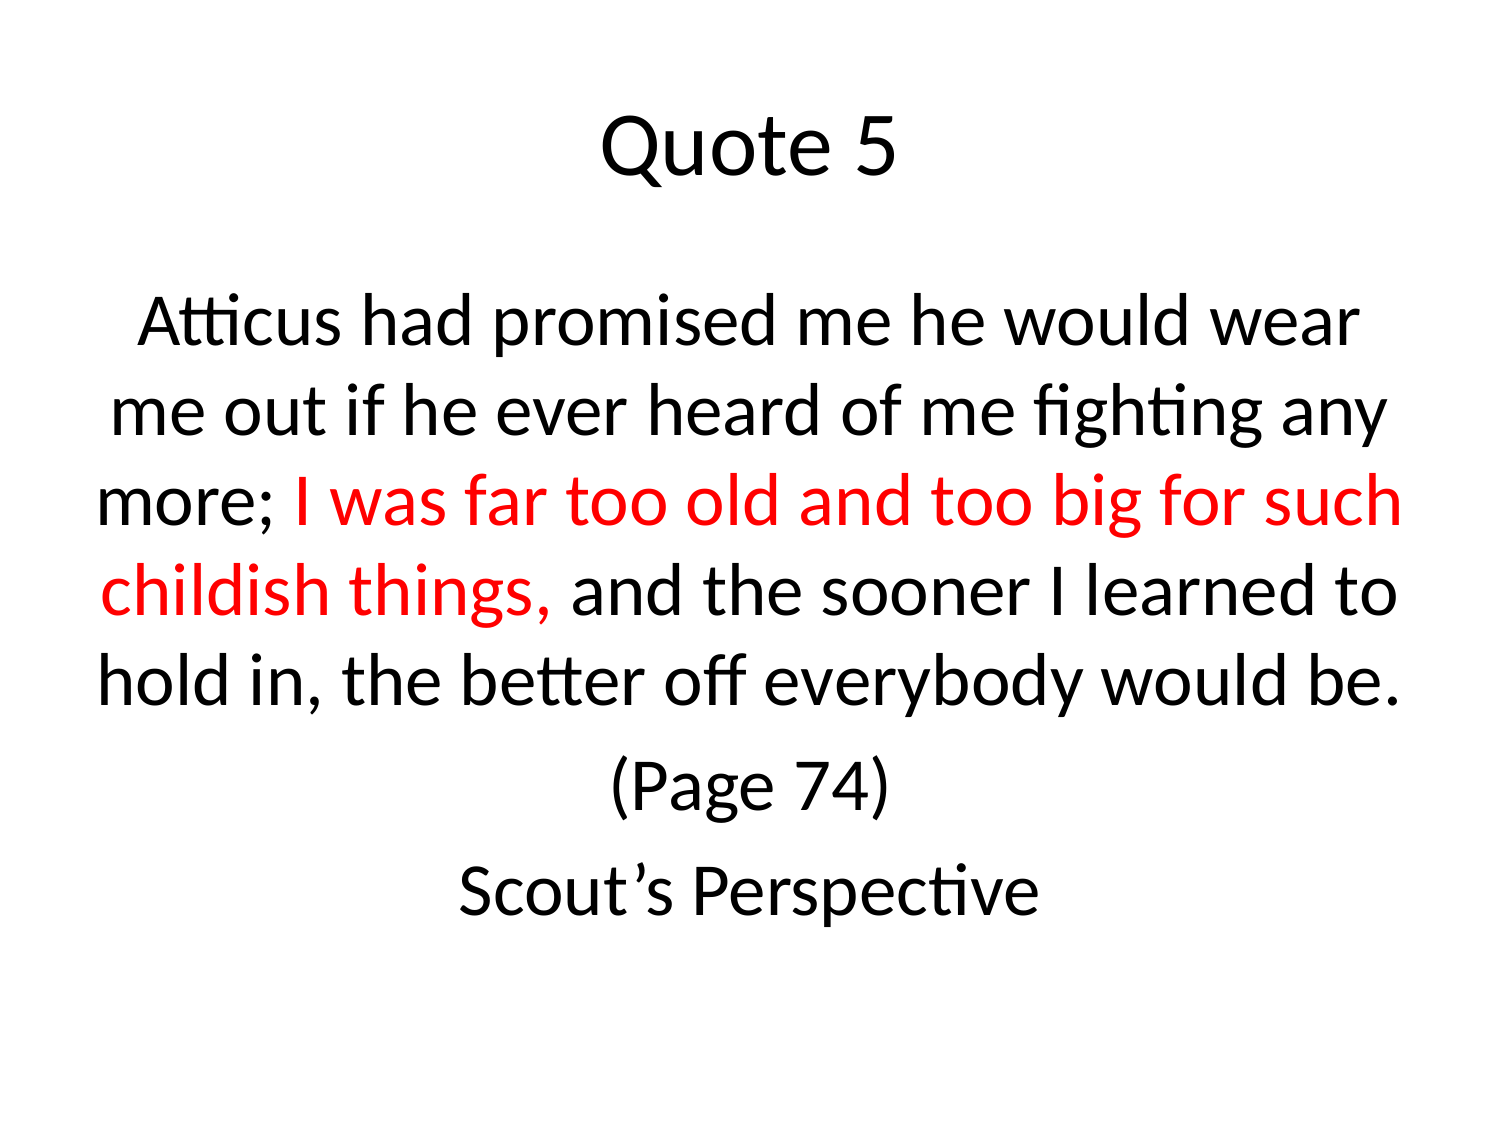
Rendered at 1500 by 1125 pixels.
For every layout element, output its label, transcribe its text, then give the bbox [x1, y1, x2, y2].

list Atticus had promised me he would wear me out if he ever heard of me fighting any more; I was far too old and too big for such childish things, and the sooner I learned to hold in, the better off everybody would be. (Page 74) Scout’s Perspective [75, 262, 1425, 1005]
title Quote 5 [75, 45, 1425, 233]
